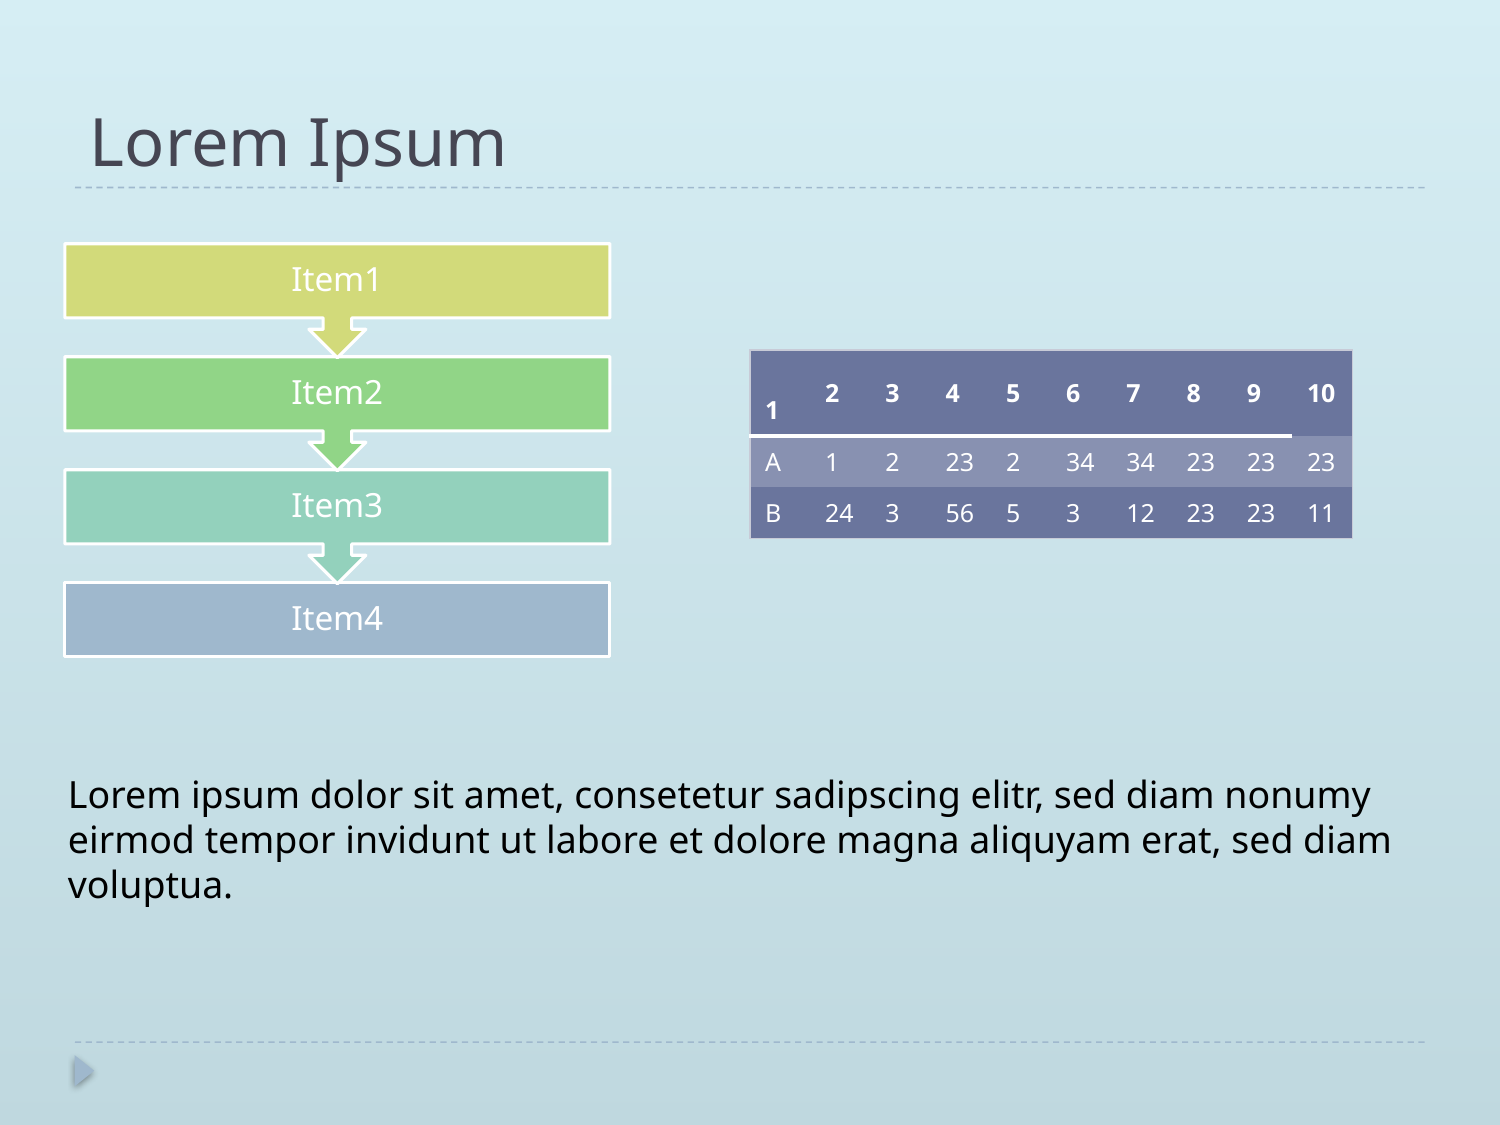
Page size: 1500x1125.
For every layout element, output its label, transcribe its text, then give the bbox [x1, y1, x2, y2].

table_header 1 [751, 351, 810, 434]
table_cell 2 [991, 438, 1051, 487]
table_cell 23 [1292, 436, 1352, 487]
table_cell B [751, 487, 810, 538]
table_cell 12 [1111, 487, 1172, 538]
table_cell 34 [1111, 438, 1172, 487]
table_cell 23 [1232, 487, 1292, 538]
table_header 8 [1172, 351, 1232, 434]
table_cell 34 [1051, 438, 1111, 487]
table_cell 24 [810, 487, 870, 538]
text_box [64, 243, 611, 658]
table_header 4 [931, 351, 991, 434]
text_box Lorem ipsum dolor sit amet, consetetur sadipscing elitr, sed diam nonumy eirmod tempor invidunt ut labore et dolore magna aliquyam erat, sed diam voluptua. [53, 763, 1412, 913]
table_header 6 [1051, 351, 1111, 434]
table_cell 3 [1051, 487, 1111, 538]
table_cell 23 [931, 438, 991, 487]
table_cell 2 [870, 438, 931, 487]
table_cell 56 [931, 487, 991, 538]
table_cell 23 [1172, 438, 1232, 487]
table_header 9 [1232, 351, 1292, 434]
table_header 5 [991, 351, 1051, 434]
table_cell 5 [991, 487, 1051, 538]
table_header 2 [810, 351, 870, 434]
table_cell 23 [1232, 438, 1292, 487]
table_header 10 [1292, 351, 1352, 436]
table_cell 3 [870, 487, 931, 538]
title Lorem Ipsum [75, 24, 1425, 188]
table_cell 23 [1172, 487, 1232, 538]
table_cell 11 [1292, 487, 1352, 538]
table_cell 1 [810, 438, 870, 487]
table_header 3 [870, 351, 931, 434]
table_header 7 [1111, 351, 1172, 434]
table_cell A [751, 438, 810, 487]
